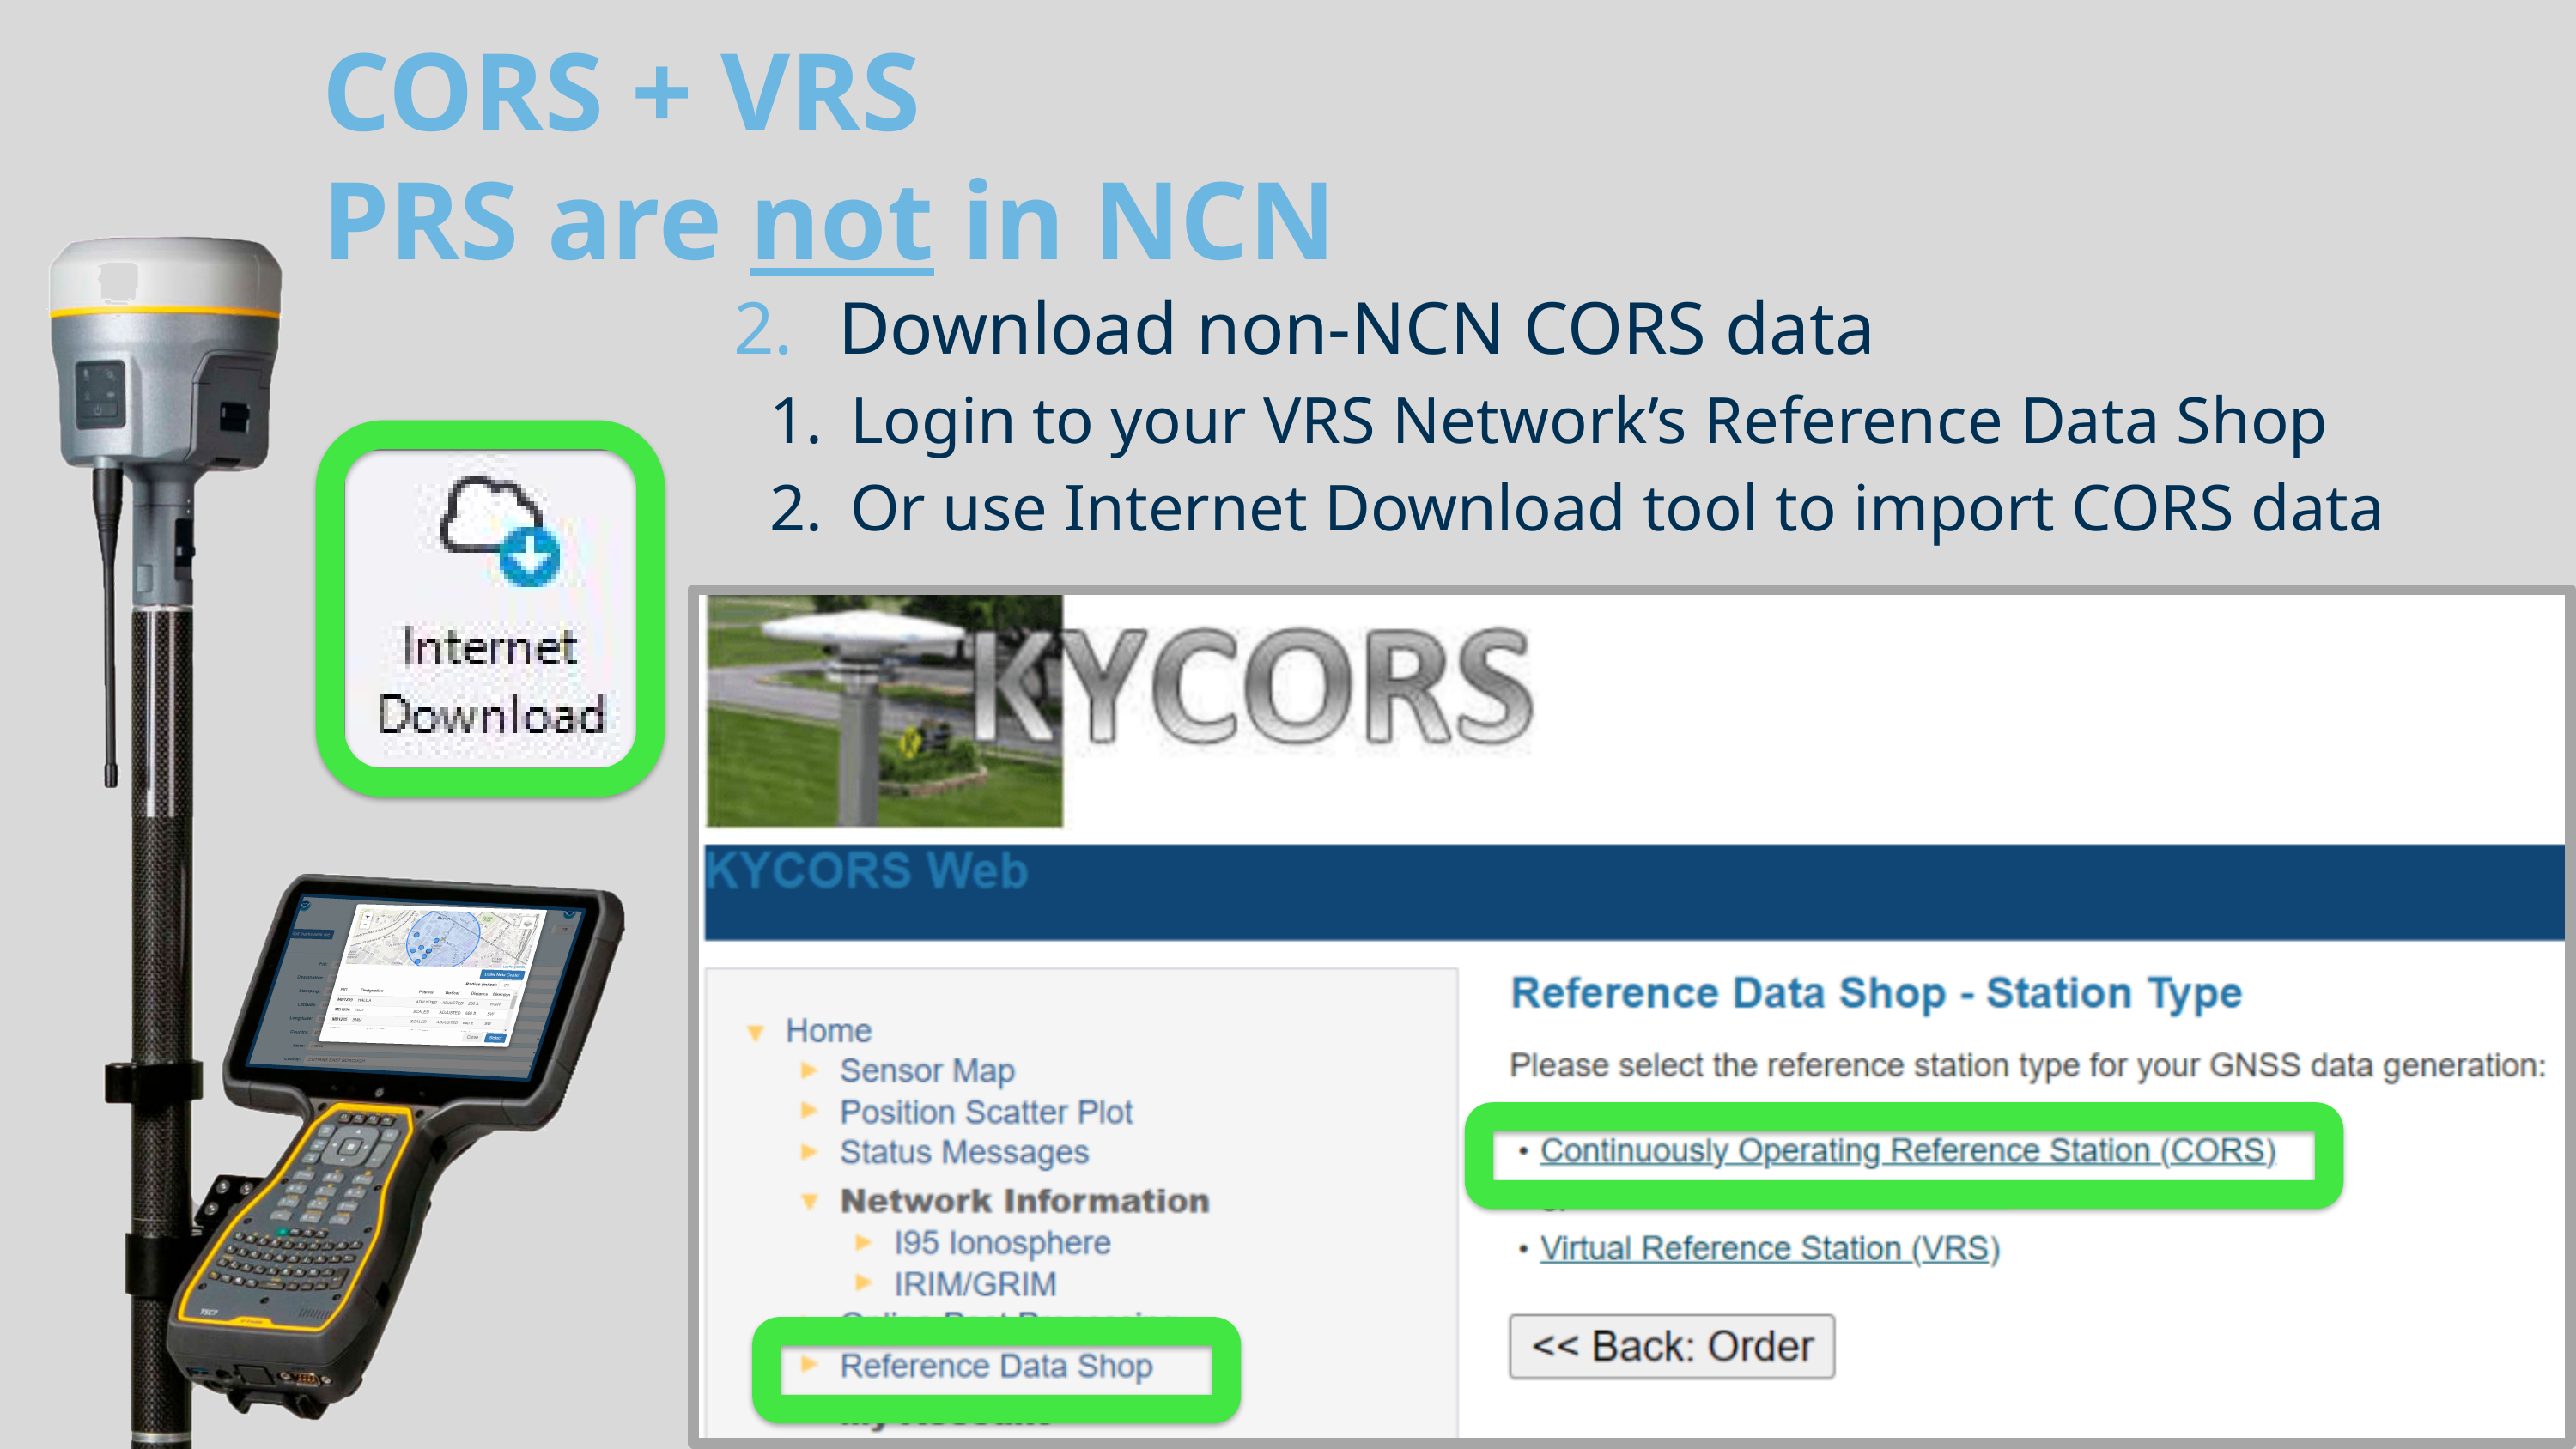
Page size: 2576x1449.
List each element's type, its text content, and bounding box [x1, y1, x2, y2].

title CORS + VRS PRS are not in NCN [322, 168, 2254, 314]
picture [698, 594, 2566, 1439]
list Download non-NCN CORS data Login to your VRS Network’s Reference Data Shop Or use Internet Download tool to import CORS data [720, 256, 2478, 507]
picture [0, 209, 697, 1449]
